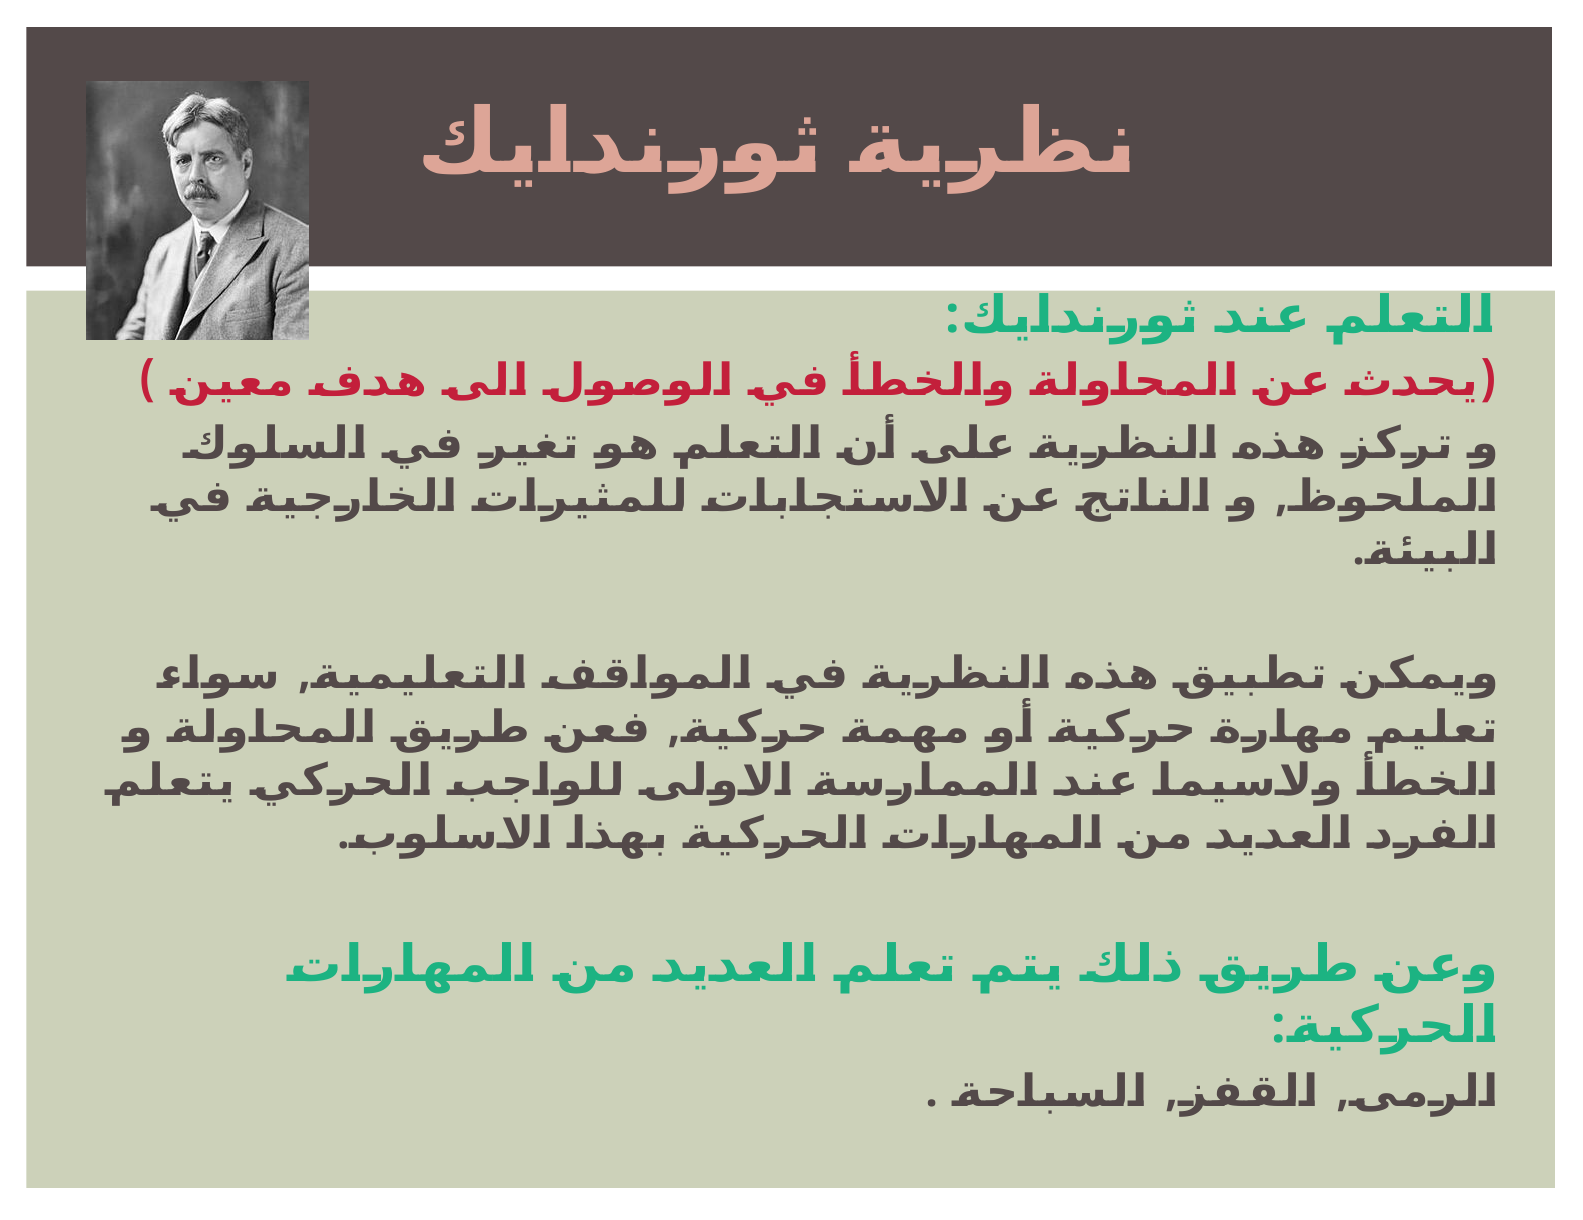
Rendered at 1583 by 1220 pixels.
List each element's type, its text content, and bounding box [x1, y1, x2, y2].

title نظرية ثورندايك [65, 43, 1517, 231]
list التعلم عند ثورندايك: (يحدث عن المحاولة والخطأ في الوصول الى هدف معين ) و تركز هذه النظرية على أن التعلم هو تغير في السلوك الملحوظ, و الناتج عن الاستجابات للمثيرات الخارجية في البيئة. ويمكن تطبيق هذه النظرية في المواقف التعليمية, سواء تعليم مهارة حركية أو مهمة حركية, فعن طريق المحاولة و الخطأ ولاسيما عند الممارسة الاولى للواجب الحركي يتعلم الفرد العديد من المهارات الحركية بهذا الاسلوب. وعن طريق ذلك يتم تعلم العديد من المهارات الحركية: الرمى, القفز, السباحة . [65, 273, 1522, 1140]
picture [86, 80, 309, 341]
